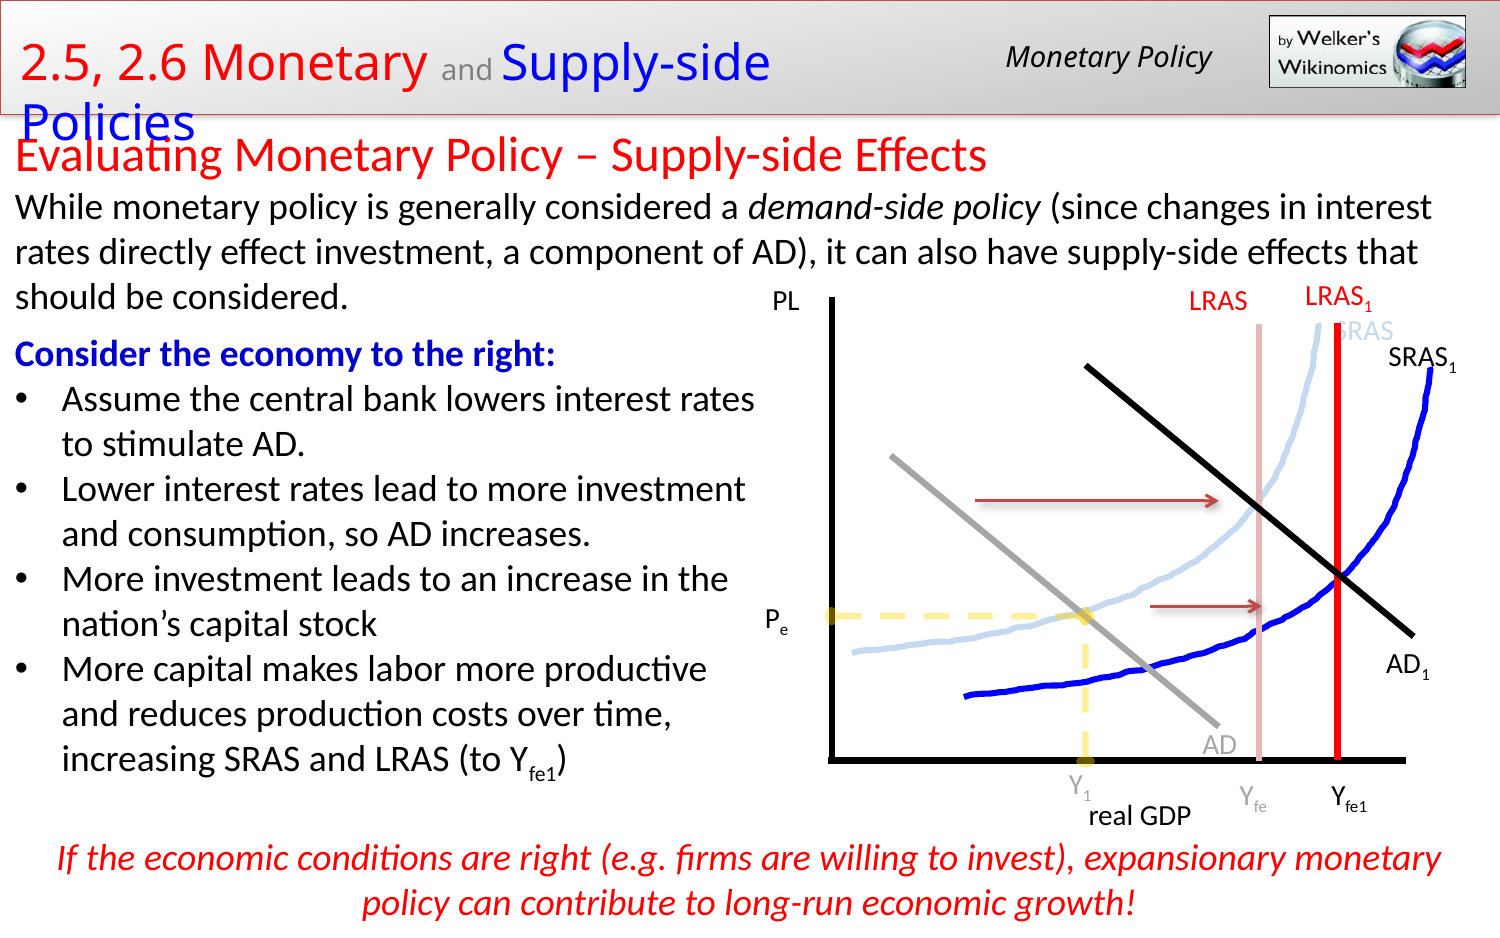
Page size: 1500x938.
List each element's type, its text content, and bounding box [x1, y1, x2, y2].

text_box Evaluating Monetary Policy – Supply-side Effects While monetary policy is generally considered a demand-side policy (since changes in interest rates directly effect investment, a component of AD), it can also have supply-side effects that should be considered. [0, 123, 1500, 322]
text_box Consider the economy to the right: Assume the central bank lowers interest rates to stimulate AD. Lower interest rates lead to more investment and consumption, so AD increases. More investment leads to an increase in the nation’s capital stock More capital makes labor more productive and reduces production costs over time, increasing SRAS and LRAS (to Yfe1) [0, 322, 744, 793]
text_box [0, 0, 1500, 115]
text_box If the economic conditions are right (e.g. firms are willing to invest), expansionary monetary policy can contribute to long-run economic growth! [0, 825, 1500, 930]
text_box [749, 268, 1500, 840]
